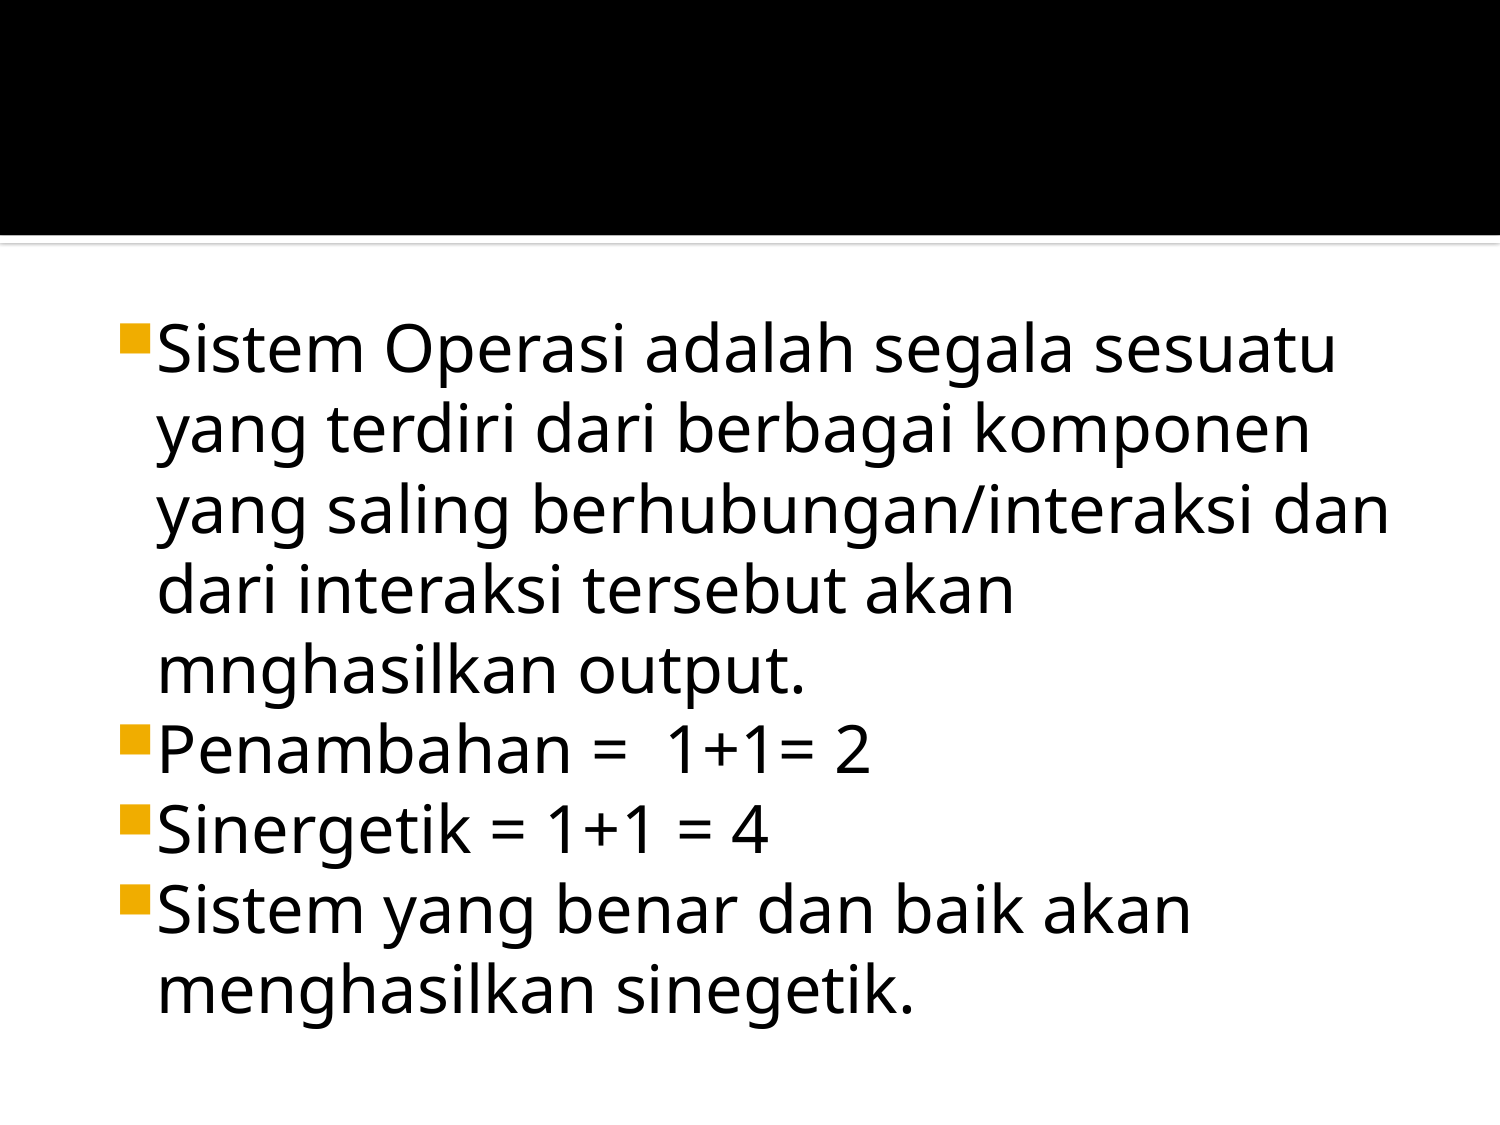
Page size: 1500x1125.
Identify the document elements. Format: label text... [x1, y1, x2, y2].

list Sistem Operasi adalah segala sesuatu yang terdiri dari berbagai komponen yang saling berhubungan/interaksi dan dari interaksi tersebut akan mnghasilkan output. Penambahan = 1+1= 2 Sinergetik = 1+1 = 4 Sistem yang benar dan baik akan menghasilkan sinegetik. [75, 291, 1425, 1050]
